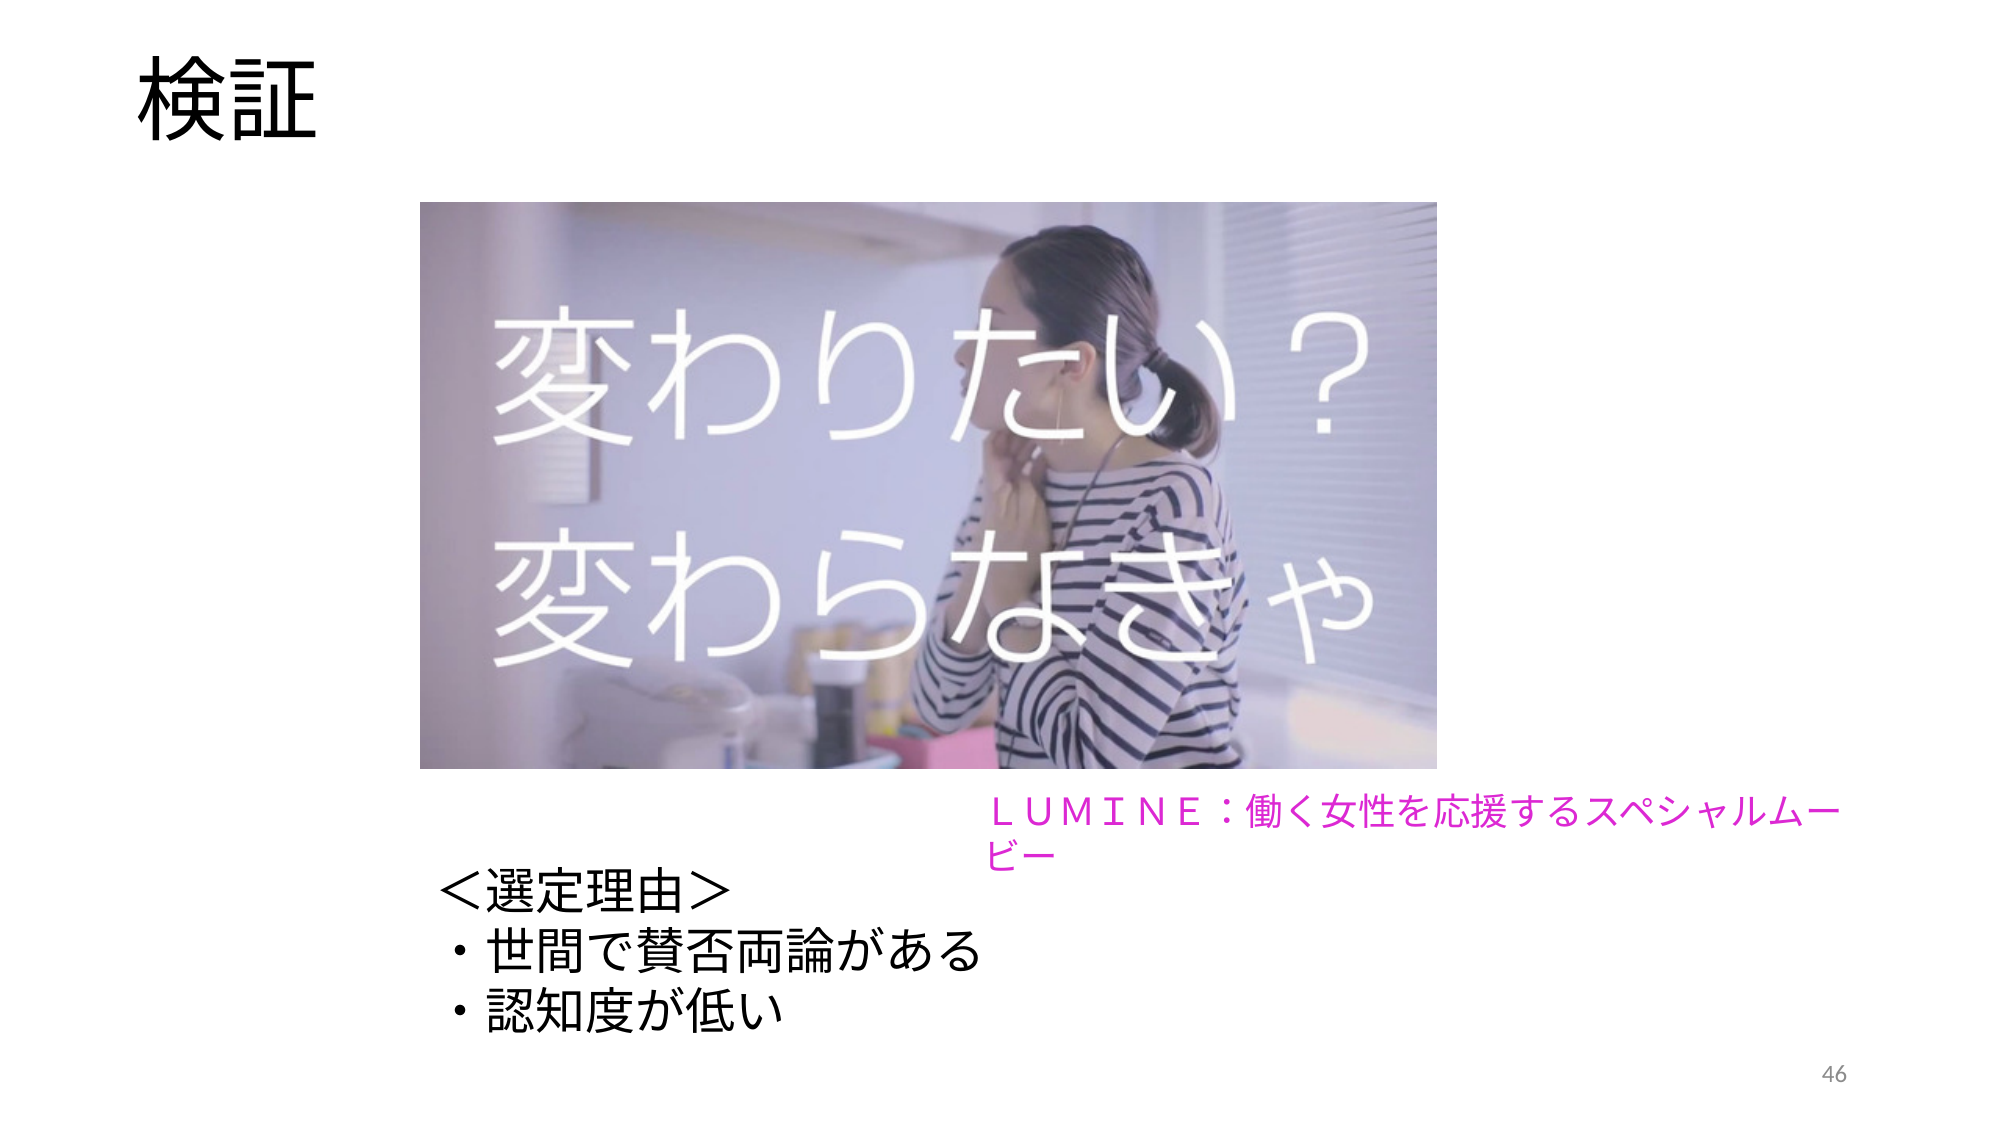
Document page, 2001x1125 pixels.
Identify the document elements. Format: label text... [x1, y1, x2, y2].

text_box ＬＵＭＩＮＥ：働く女性を応援するスペシャルムービー [968, 780, 1883, 885]
title 検証 [120, 39, 359, 169]
slide_number 46 [1412, 1042, 1863, 1103]
picture [420, 202, 1437, 769]
text_box ＜選定理由＞ ・世間で賛否両論がある ・認知度が低い [420, 852, 1092, 1048]
